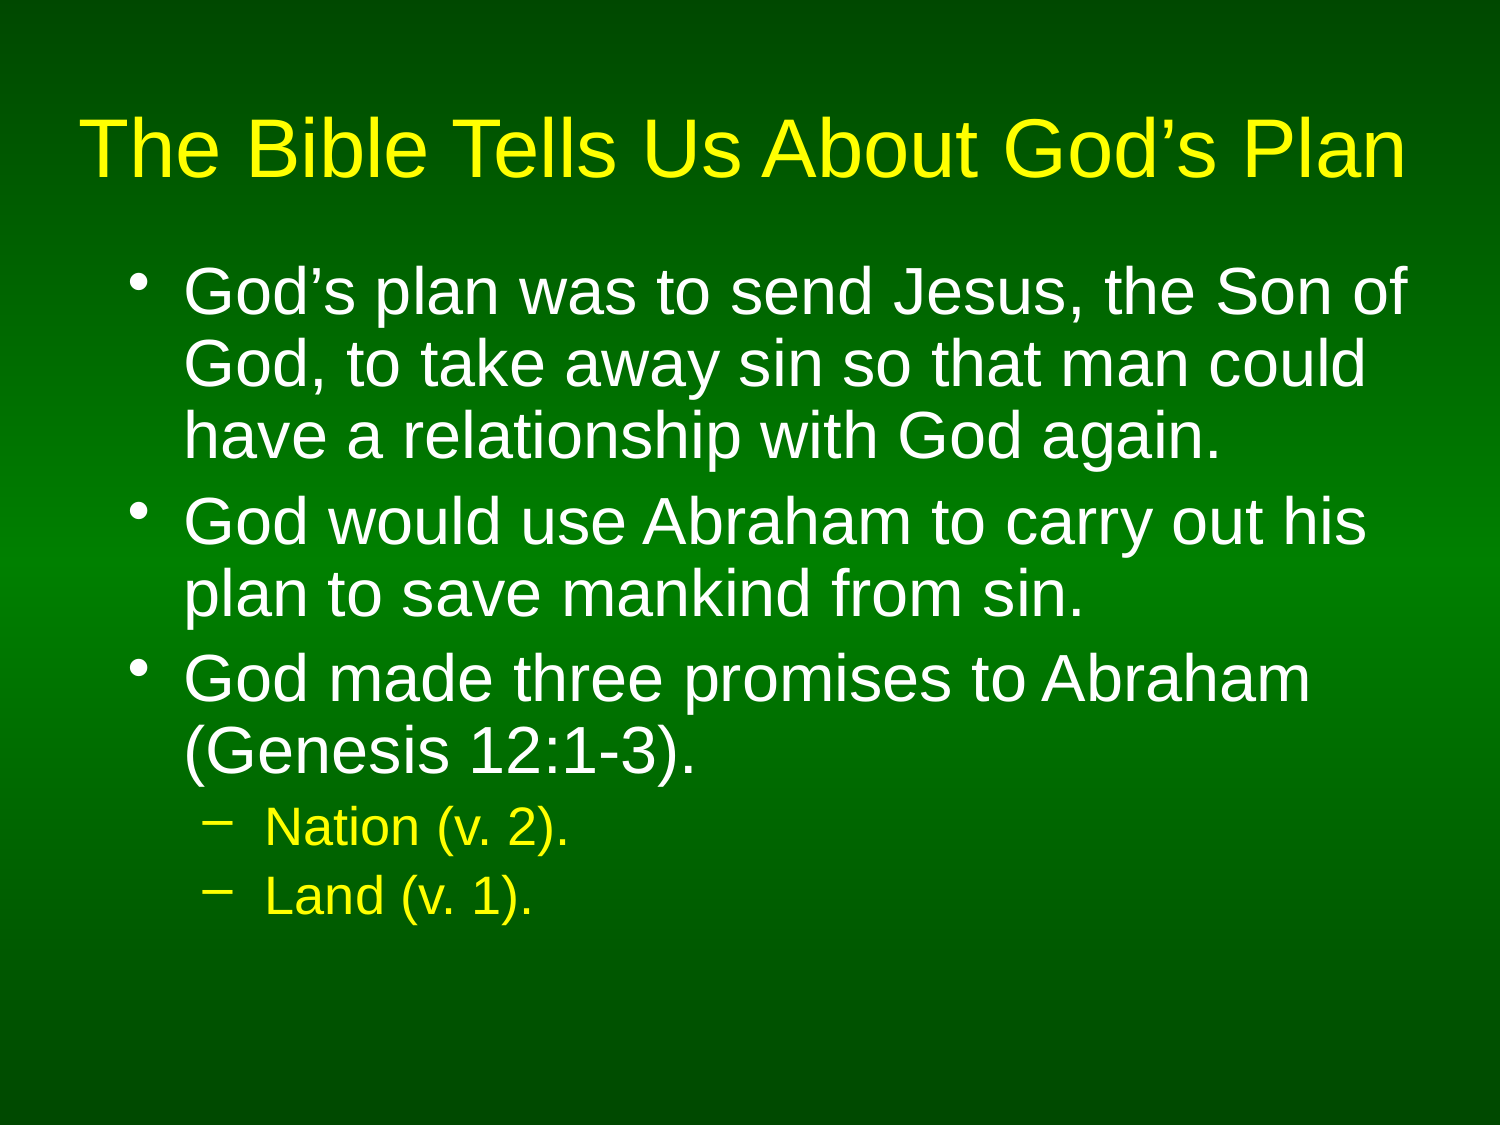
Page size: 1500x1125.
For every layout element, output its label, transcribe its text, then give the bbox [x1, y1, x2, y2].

title The Bible Tells Us About God’s Plan [50, 50, 1438, 238]
list God’s plan was to send Jesus, the Son of God, to take away sin so that man could have a relationship with God again. God would use Abraham to carry out his plan to save mankind from sin. God made three promises to Abraham (Genesis 12:1-3). Nation (v. 2). Land (v. 1). [112, 249, 1438, 988]
